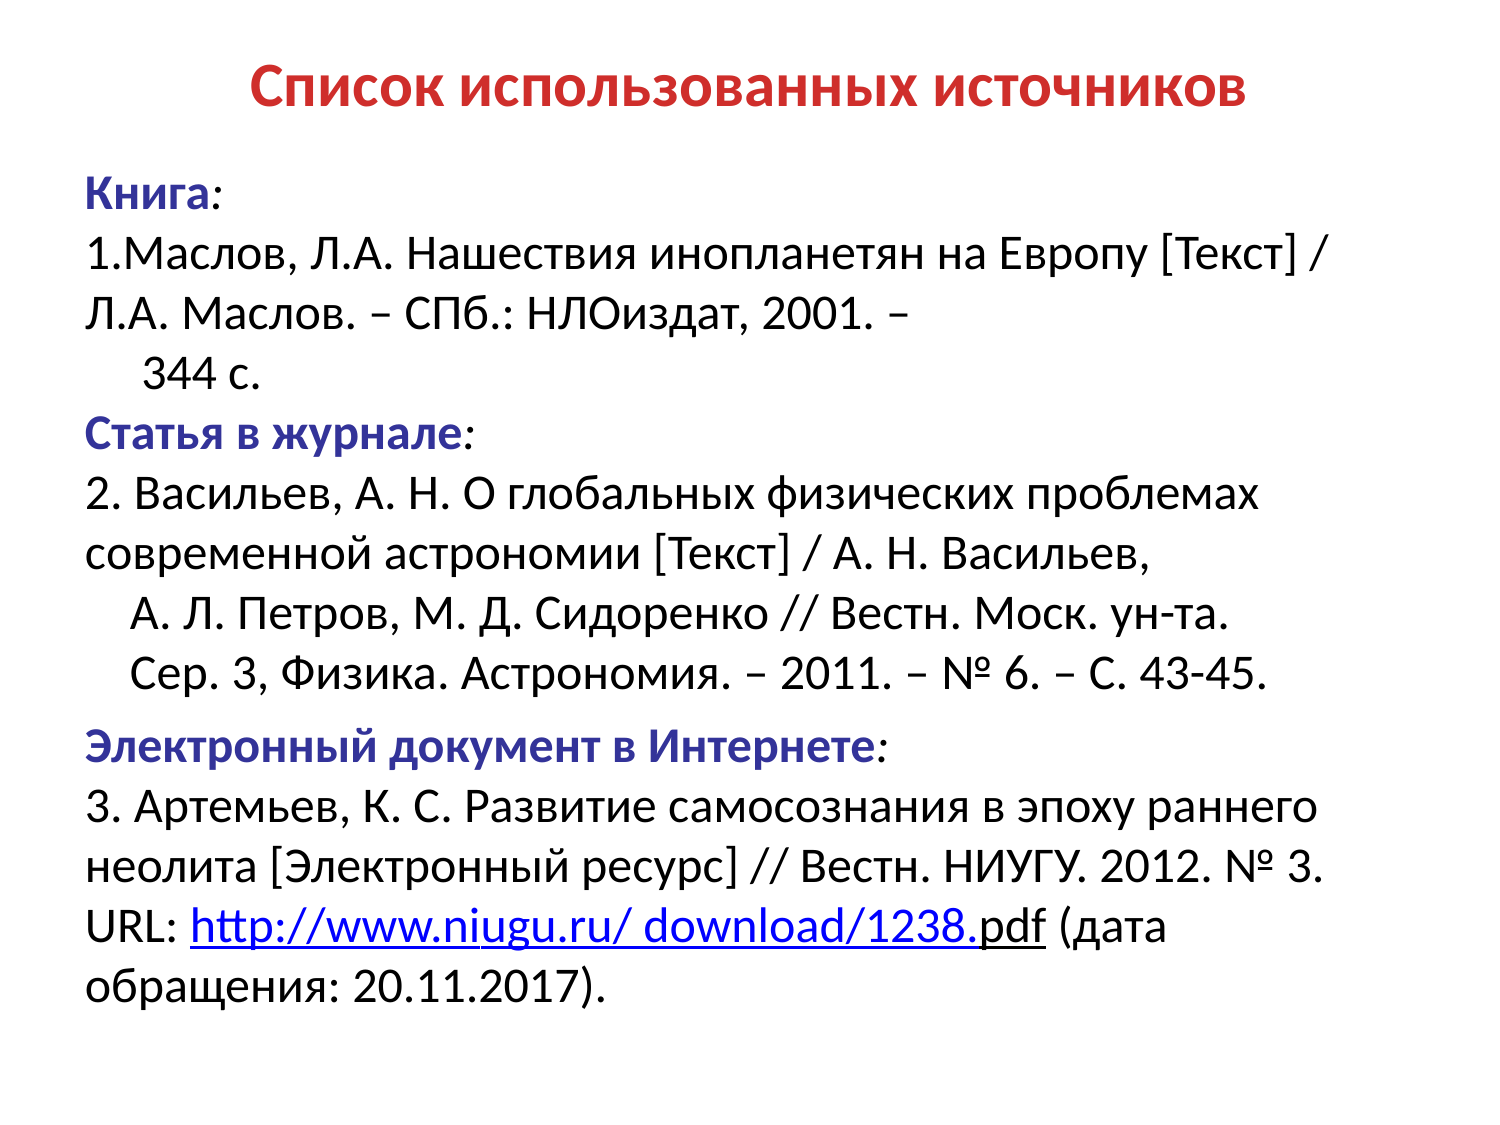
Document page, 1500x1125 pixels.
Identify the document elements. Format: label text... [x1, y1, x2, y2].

title Список использованных источников [0, 35, 1500, 127]
text_box Книга: Маслов, Л.А. Нашествия инопланетян на Европу [Текст] / Л.А. Маслов. – СПб.: НЛОиздат, 2001. – 344 с. Статья в журнале: 2. Васильев, А. Н. О глобальных физических проблемах современной астрономии [Текст] / А. Н. Васильев, А. Л. Петров, M. Д. Сидоренко // Вестн. Моск. ун-та. Сер. 3, Физика. Астрономия. – 2011. – № 6. – С. 43-45. Электронный документ в Интернете: 3. Артемьев, К. С. Развитие самосознания в эпоху раннего неолита [Электронный ресурс] // Вестн. НИУГУ. 2012. № 3. URL: http://www.niugu.ru/ download/1238.pdf (дата обращения: 20.11.2017). [70, 152, 1440, 1020]
